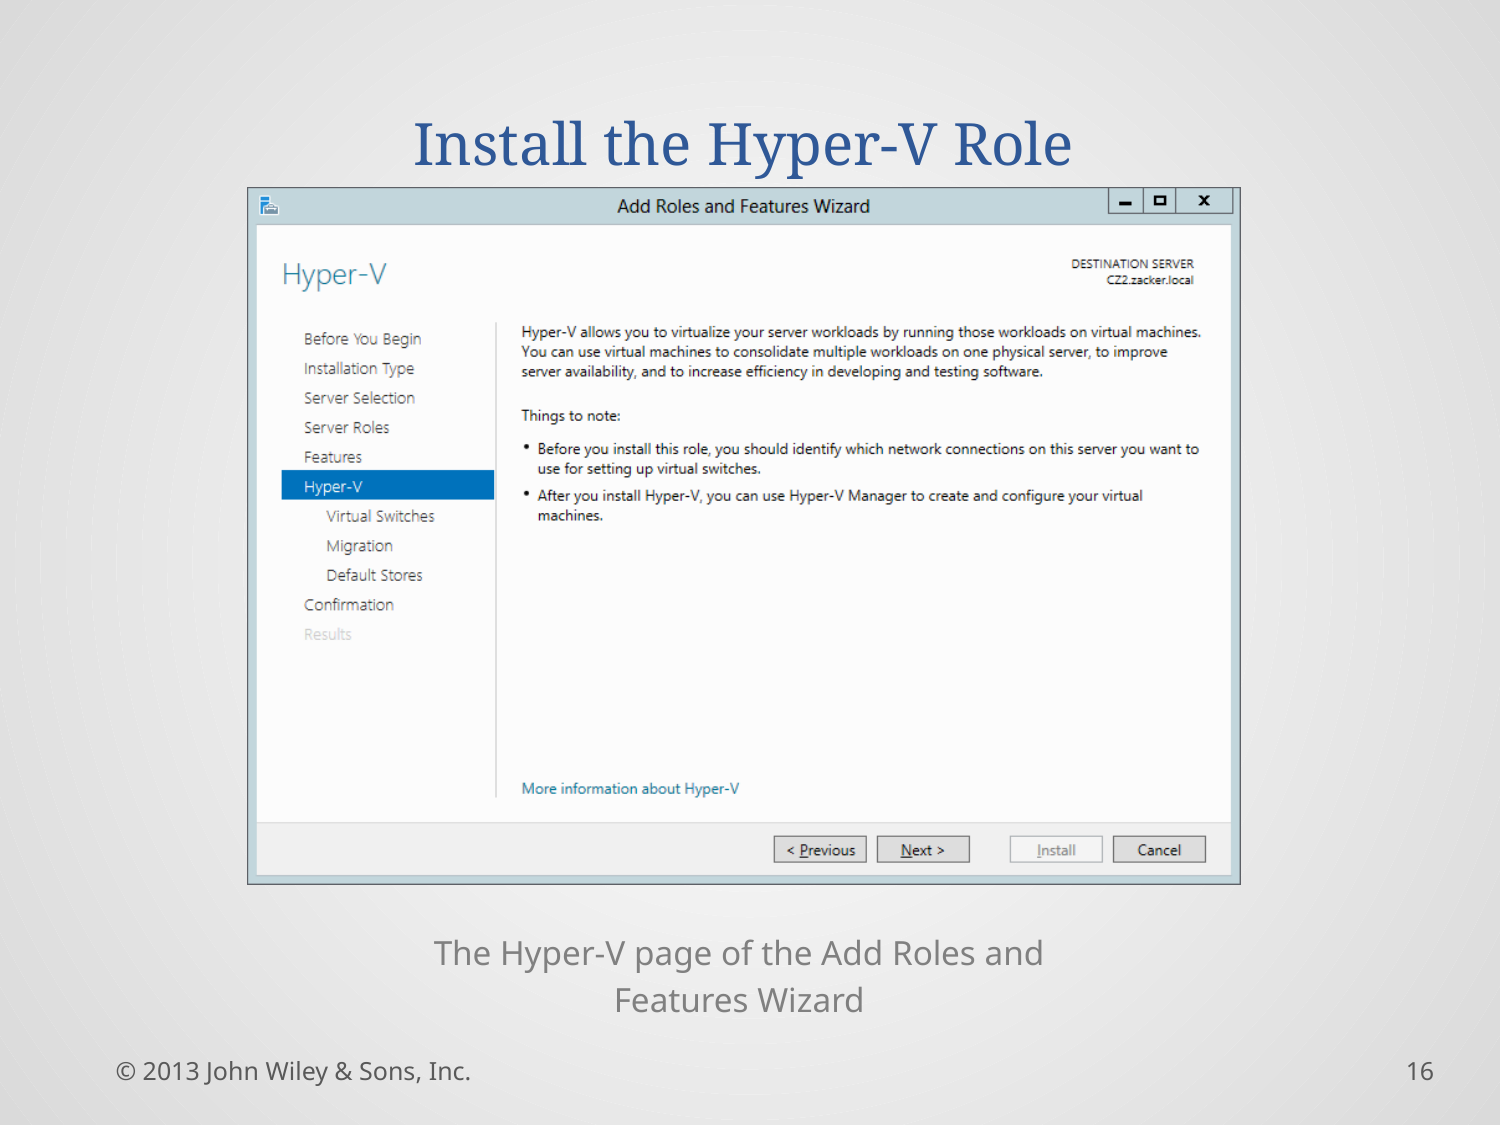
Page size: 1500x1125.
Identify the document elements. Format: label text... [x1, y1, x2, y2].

slide_number 16 [1401, 1042, 1494, 1103]
footer © 2013 John Wiley & Sons, Inc. [108, 1042, 576, 1103]
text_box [247, 187, 1241, 933]
title Install the Hyper-V Role [275, 37, 1213, 185]
list The Hyper-V page of the Add Roles and Features Wizard [275, 941, 1213, 1041]
